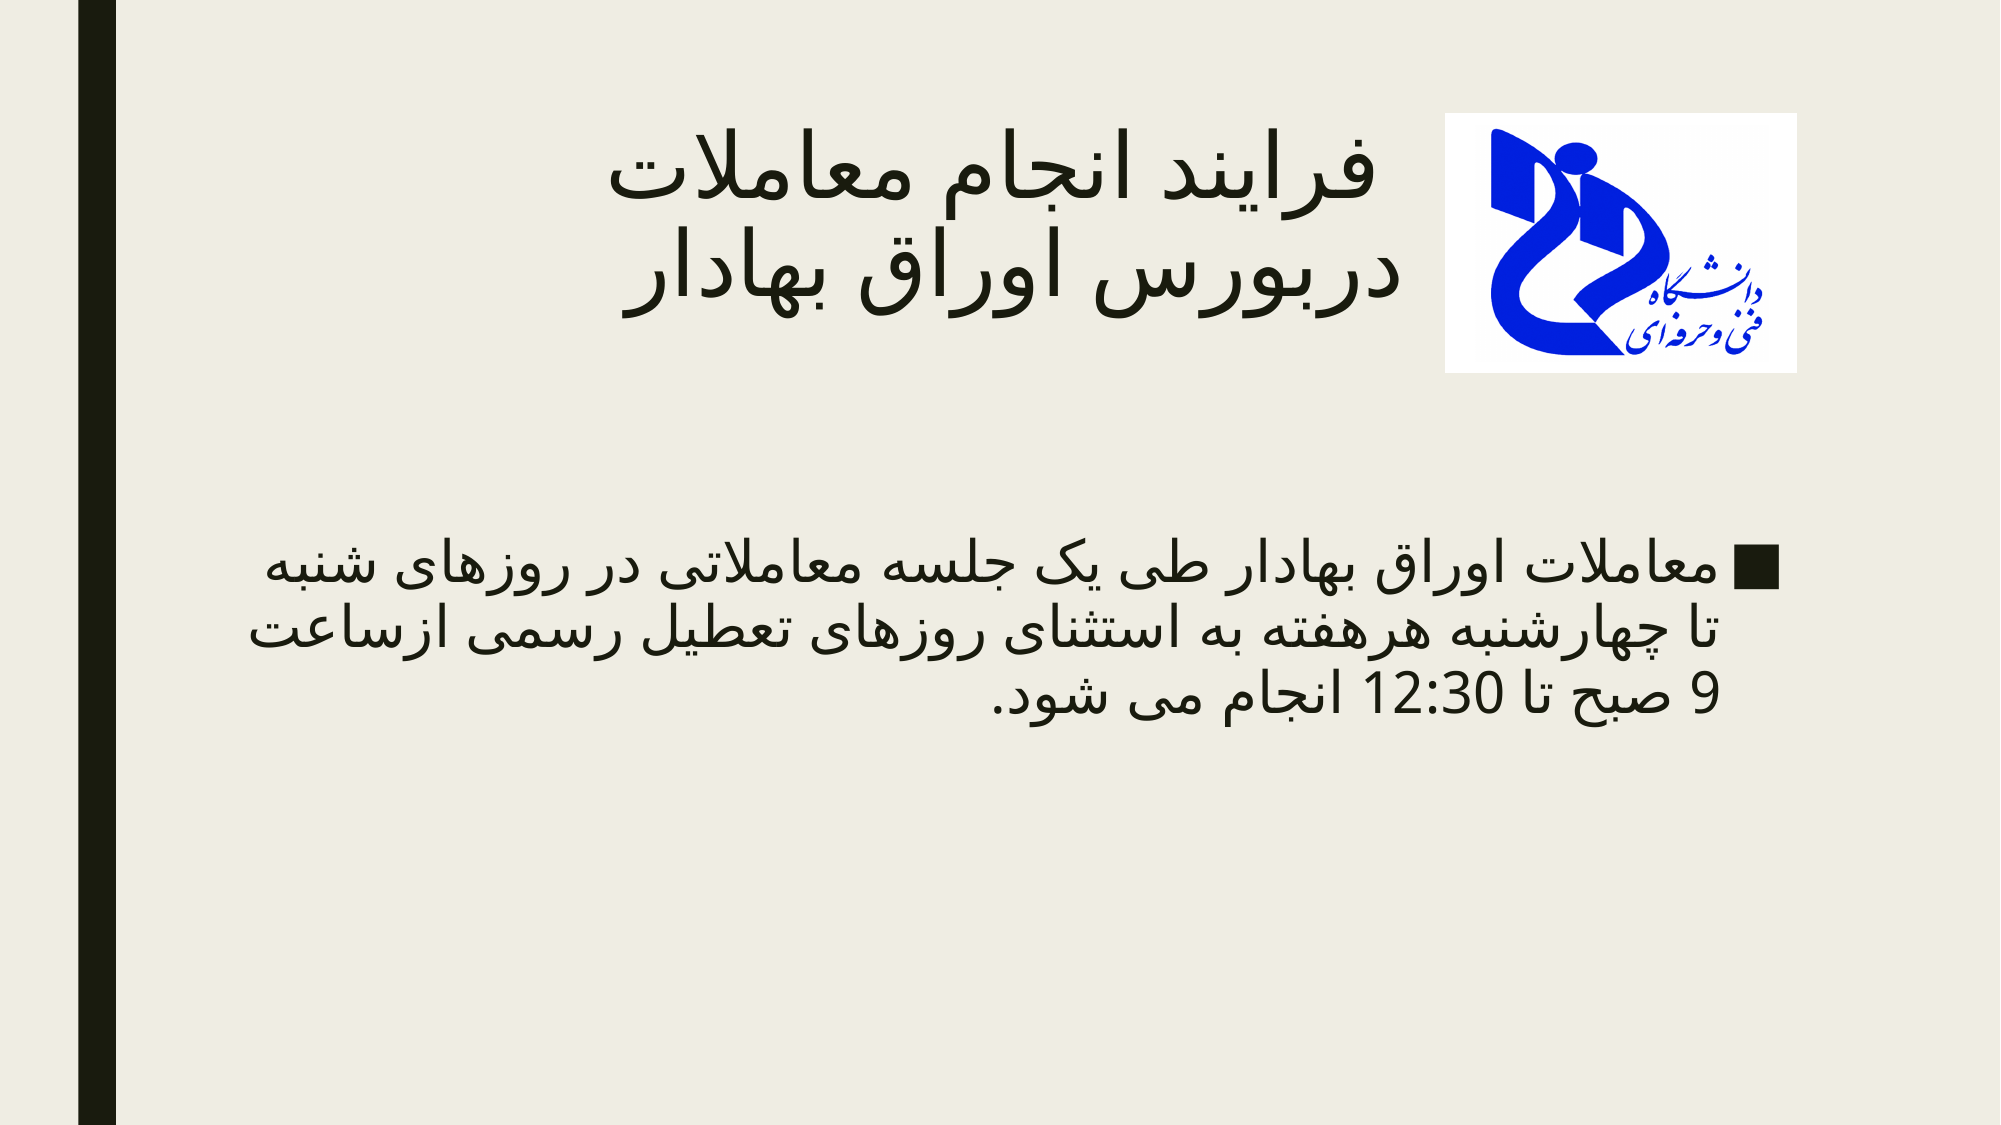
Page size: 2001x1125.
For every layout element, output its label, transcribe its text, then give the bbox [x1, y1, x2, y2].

picture [1444, 112, 1800, 375]
title فرایند انجام معاملات دربورس اوراق بهادار [225, 112, 1444, 357]
list معاملات اوراق بهادار طی یک جلسه معاملاتی در روزهای شنبه تا چهارشنبه هرهفته به استثنای روزهای تعطیل رسمی ازساعت 9 صبح تا 12:30 انجام می شود. [225, 375, 1800, 963]
